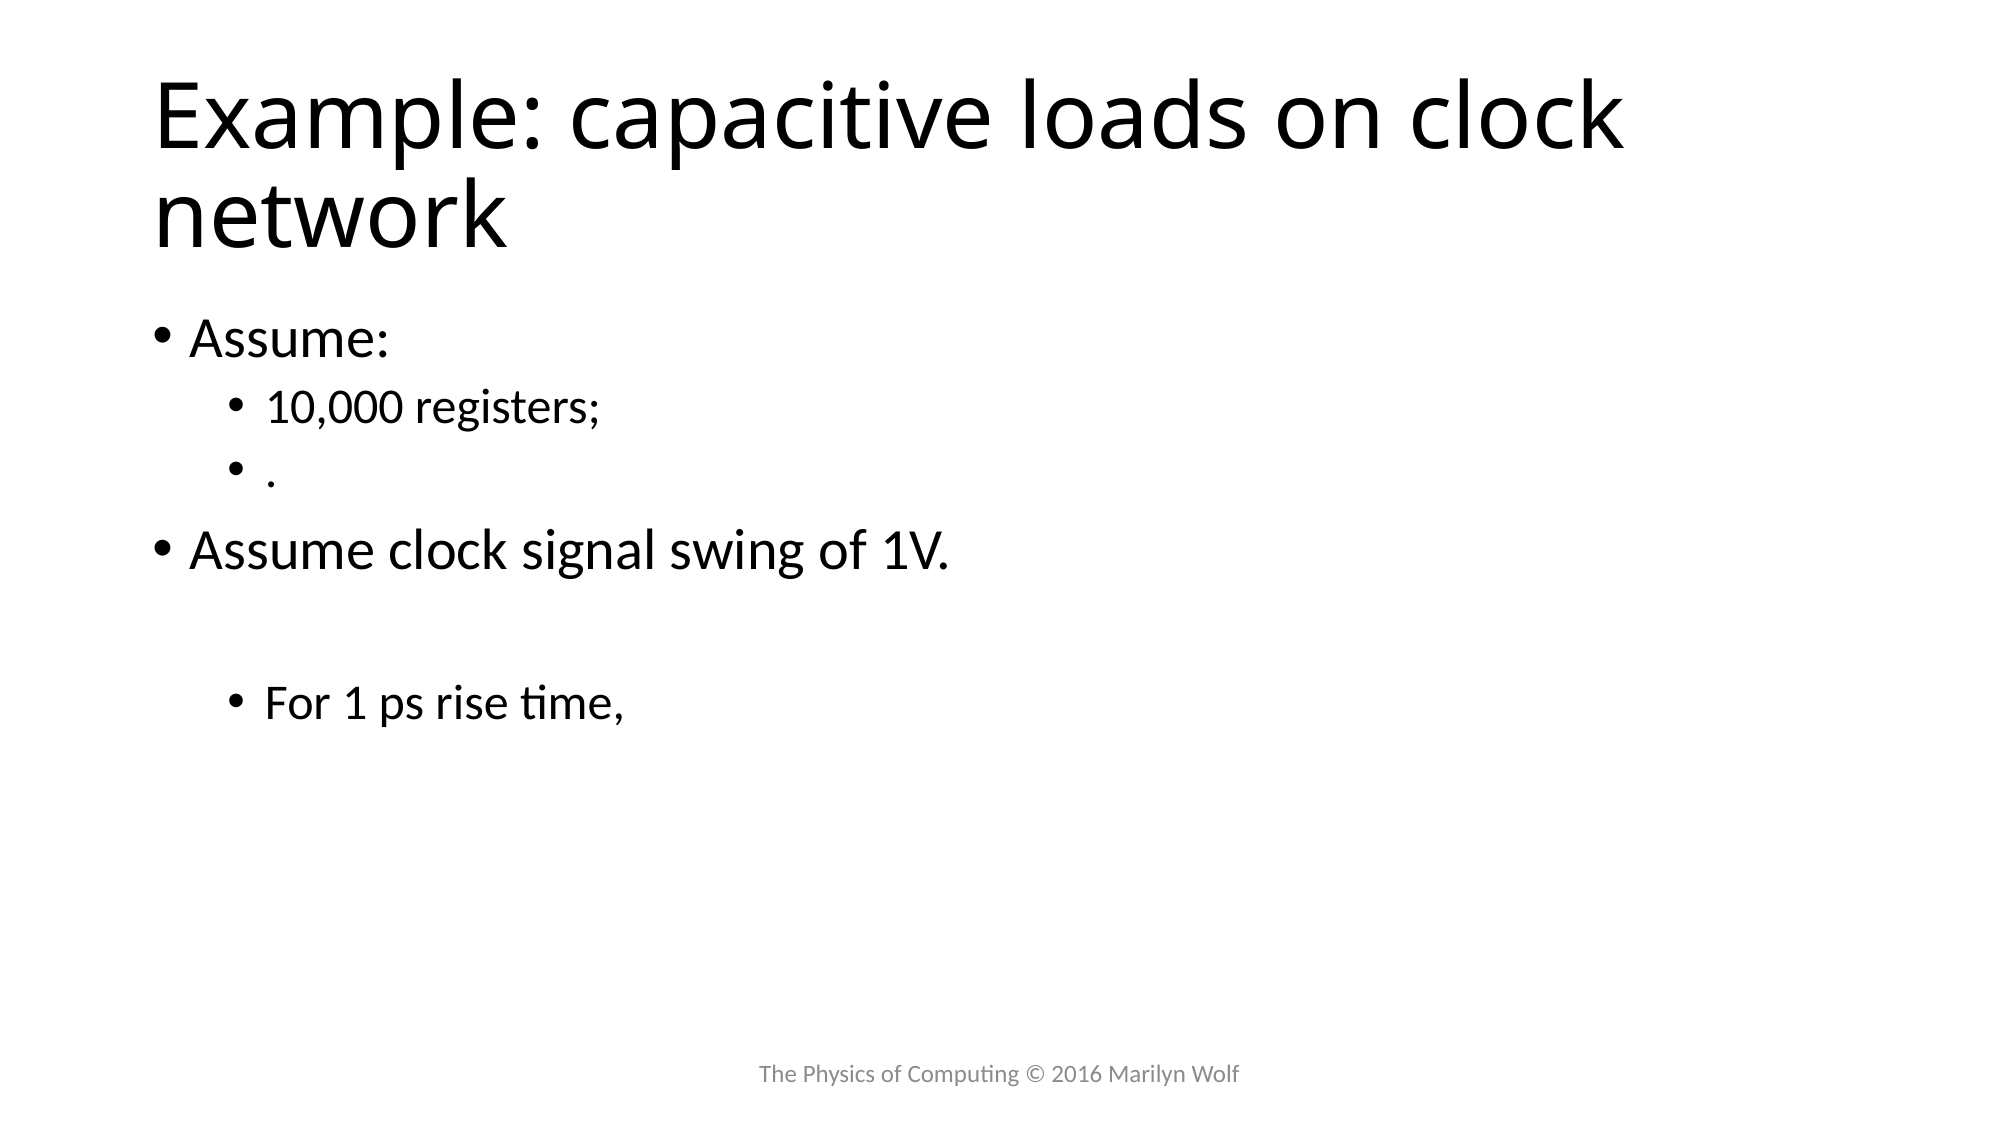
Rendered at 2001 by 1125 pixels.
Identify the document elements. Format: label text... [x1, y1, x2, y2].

footer The Physics of Computing © 2016 Marilyn Wolf [662, 1042, 1338, 1103]
title Example: capacitive loads on clock network [137, 59, 1863, 278]
